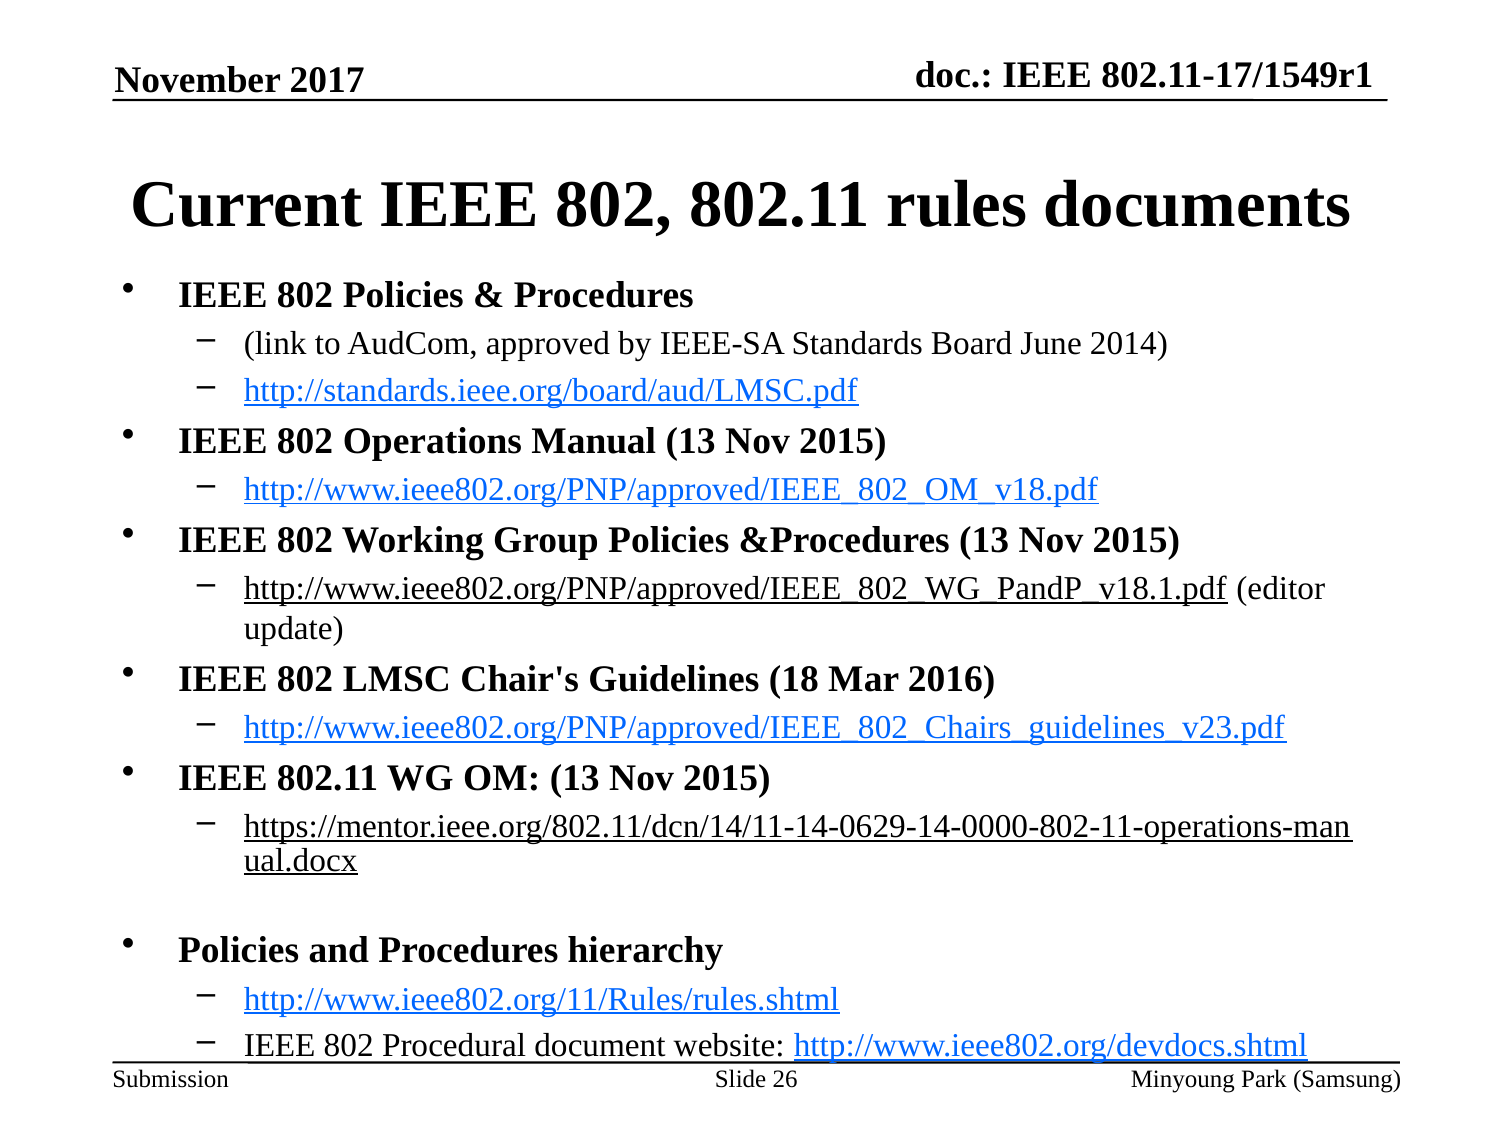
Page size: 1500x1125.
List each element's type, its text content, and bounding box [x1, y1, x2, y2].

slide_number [114, 54, 374, 101]
slide_number Slide 26 [712, 1061, 800, 1093]
list IEEE 802 Policies & Procedures (link to AudCom, approved by IEEE-SA Standards Board June 2014) http://standards.ieee.org/board/aud/LMSC.pdf IEEE 802 Operations Manual (13 Nov 2015) http://www.ieee802.org/PNP/approved/IEEE_802_OM_v18.pdf IEEE 802 Working Group Policies &Procedures (13 Nov 2015) http://www.ieee802.org/PNP/approved/IEEE_802_WG_PandP_v18.1.pdf (editor update) IEEE 802 LMSC Chair's Guidelines (18 Mar 2016) http://www.ieee802.org/PNP/approved/IEEE_802_Chairs_guidelines_v23.pdf IEEE 802.11 WG OM: (13 Nov 2015) https://mentor.ieee.org/802.11/dcn/14/11-14-0629-14-0000-802-11-operations-manual.docx Policies and Procedures hierarchy http://www.ieee802.org/11/Rules/rules.shtml IEEE 802 Procedural document website: http://www.ieee802.org/devdocs.shtml [106, 262, 1382, 938]
footer Minyoung Park (Samsung) [949, 1061, 1402, 1093]
title Current IEEE 802, 802.11 rules documents [112, 112, 1388, 288]
